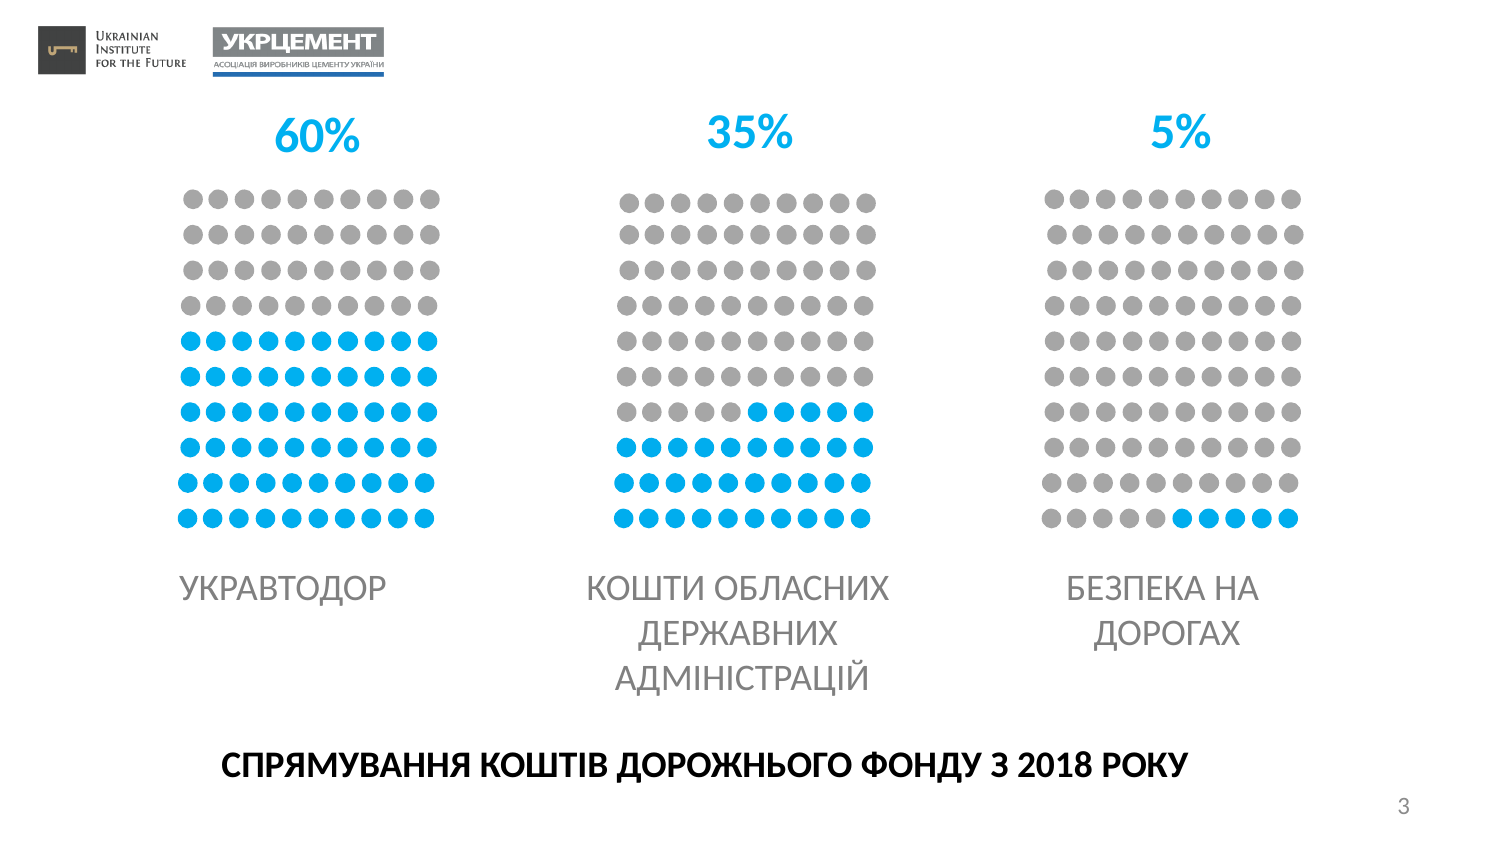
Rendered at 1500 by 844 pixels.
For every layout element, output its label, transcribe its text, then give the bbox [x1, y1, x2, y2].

text_box [1228, 331, 1249, 352]
text_box [387, 508, 408, 529]
text_box [695, 295, 715, 316]
text_box [1148, 366, 1169, 387]
text_box [1044, 366, 1065, 387]
text_box [800, 295, 821, 316]
text_box [1122, 437, 1142, 458]
text_box [616, 366, 637, 387]
text_box [797, 508, 818, 529]
text_box [1098, 260, 1119, 281]
text_box [642, 295, 662, 316]
text_box [366, 224, 387, 245]
text_box [1067, 473, 1087, 493]
text_box [691, 508, 712, 529]
text_box [337, 437, 358, 458]
text_box [1125, 224, 1145, 245]
text_box [853, 295, 874, 316]
text_box [670, 260, 691, 281]
text_box [1281, 402, 1301, 423]
text_box [697, 193, 717, 214]
text_box [670, 224, 691, 245]
text_box [414, 473, 435, 493]
text_box [1201, 437, 1222, 458]
text_box [827, 331, 848, 352]
text_box [1122, 189, 1143, 210]
text_box [1178, 260, 1198, 281]
text_box [1281, 295, 1302, 316]
text_box [617, 295, 637, 316]
text_box [613, 508, 634, 529]
text_box [287, 189, 308, 210]
text_box [1281, 437, 1301, 458]
text_box [1146, 473, 1166, 493]
text_box [616, 437, 637, 458]
text_box [1281, 331, 1302, 352]
text_box [364, 402, 385, 423]
text_box [1072, 260, 1092, 281]
text_box [285, 331, 305, 352]
text_box [1172, 473, 1193, 493]
text_box [1093, 473, 1113, 493]
text_box [829, 193, 850, 214]
text_box [1284, 260, 1304, 281]
text_box [1201, 189, 1222, 210]
text_box [180, 331, 201, 352]
text_box [1093, 508, 1113, 529]
text_box [1098, 224, 1119, 245]
text_box [1281, 366, 1301, 387]
text_box [668, 295, 689, 316]
text_box [202, 508, 223, 529]
text_box [284, 366, 305, 387]
text_box [311, 402, 332, 423]
text_box [361, 473, 382, 493]
text_box [721, 366, 741, 387]
text_box [1228, 366, 1249, 387]
text_box [1145, 508, 1166, 529]
text_box [205, 402, 226, 423]
text_box [1119, 473, 1140, 493]
text_box [824, 473, 845, 493]
text_box 60% [259, 95, 377, 170]
text_box [723, 193, 744, 214]
text_box [1278, 473, 1299, 493]
text_box [1225, 508, 1246, 529]
text_box [414, 508, 435, 529]
text_box [388, 473, 409, 493]
text_box [614, 473, 634, 493]
text_box [1069, 366, 1090, 387]
text_box [1175, 331, 1196, 352]
text_box [1175, 189, 1195, 210]
text_box [800, 437, 821, 458]
text_box [1125, 260, 1145, 281]
text_box [231, 437, 252, 458]
text_box [364, 331, 385, 352]
text_box [619, 260, 640, 281]
text_box [232, 331, 252, 352]
text_box [417, 402, 438, 423]
text_box [1228, 295, 1249, 316]
text_box [234, 224, 255, 245]
text_box [208, 260, 228, 281]
text_box [1044, 331, 1065, 352]
text_box [234, 189, 255, 210]
text_box [417, 331, 438, 352]
text_box [776, 193, 797, 214]
text_box [281, 508, 302, 529]
text_box [856, 193, 876, 214]
text_box [747, 366, 768, 387]
text_box [1230, 224, 1251, 245]
text_box [314, 224, 334, 245]
text_box [644, 193, 665, 214]
text_box [205, 437, 226, 458]
text_box [665, 508, 685, 529]
text_box [856, 224, 876, 245]
text_box [776, 260, 797, 281]
text_box [723, 224, 744, 245]
text_box [180, 437, 200, 458]
text_box [1201, 331, 1222, 352]
text_box [232, 366, 252, 387]
text_box [1149, 295, 1169, 316]
text_box [668, 331, 689, 352]
text_box [803, 224, 823, 245]
text_box [1172, 508, 1193, 529]
text_box [364, 366, 385, 387]
text_box [797, 473, 818, 493]
text_box [1044, 437, 1064, 458]
text_box [361, 508, 382, 529]
text_box [203, 473, 223, 493]
text_box [771, 473, 792, 493]
text_box [1199, 473, 1220, 493]
text_box [183, 189, 203, 210]
text_box [1148, 189, 1169, 210]
text_box [642, 402, 662, 423]
text_box [1069, 295, 1090, 316]
text_box [697, 224, 717, 245]
text_box [1204, 224, 1225, 245]
text_box [420, 260, 440, 281]
text_box [1095, 437, 1116, 458]
text_box [282, 473, 302, 493]
text_box [334, 508, 355, 529]
text_box [619, 193, 640, 214]
text_box [180, 402, 201, 423]
text_box [261, 224, 281, 245]
text_box [183, 260, 203, 281]
text_box [178, 473, 198, 493]
text_box [1122, 366, 1143, 387]
text_box [180, 366, 201, 387]
text_box [1175, 437, 1195, 458]
text_box [391, 295, 411, 316]
text_box КОШТИ ОБЛАСНИХ ДЕРЖАВНИХ АДМІНІСТРАЦІЙ [571, 555, 913, 706]
text_box [258, 366, 279, 387]
text_box [311, 331, 332, 352]
text_box [750, 260, 770, 281]
text_box [1175, 295, 1196, 316]
text_box [747, 331, 768, 352]
text_box [206, 331, 226, 352]
text_box [1095, 366, 1116, 387]
text_box [1149, 331, 1169, 352]
text_box [337, 366, 358, 387]
text_box [229, 508, 249, 529]
text_box СПРЯМУВАННЯ КОШТІВ ДОРОЖНЬОГО ФОНДУ З 2018 РОКУ [206, 732, 1287, 793]
text_box [1252, 473, 1272, 493]
slide_number 3 [1074, 782, 1425, 827]
text_box [642, 331, 662, 352]
text_box [1254, 402, 1275, 423]
text_box [258, 331, 279, 352]
text_box [850, 508, 871, 529]
text_box [803, 193, 823, 214]
text_box [417, 366, 438, 387]
text_box [417, 295, 438, 316]
text_box [255, 508, 276, 529]
text_box [366, 189, 387, 210]
text_box [311, 295, 332, 316]
text_box [619, 224, 640, 245]
text_box [827, 402, 847, 423]
text_box [1257, 260, 1278, 281]
text_box [827, 295, 848, 316]
text_box [639, 508, 659, 529]
text_box [1069, 331, 1090, 352]
text_box [314, 260, 334, 281]
text_box [665, 473, 686, 493]
text_box [258, 295, 279, 316]
text_box [1278, 508, 1299, 529]
text_box [750, 224, 770, 245]
text_box [234, 260, 255, 281]
text_box [393, 189, 414, 210]
text_box [697, 260, 717, 281]
text_box [390, 437, 411, 458]
text_box [417, 437, 437, 458]
text_box [285, 402, 305, 423]
text_box [1251, 508, 1272, 529]
text_box [1255, 295, 1275, 316]
text_box [364, 295, 385, 316]
text_box [340, 224, 361, 245]
text_box [723, 260, 744, 281]
text_box [205, 366, 226, 387]
text_box [668, 366, 688, 387]
text_box [180, 295, 201, 316]
text_box [229, 473, 250, 493]
text_box [744, 508, 765, 529]
text_box [314, 189, 334, 210]
text_box [391, 331, 411, 352]
text_box [1255, 331, 1275, 352]
text_box [1096, 295, 1116, 316]
text_box [853, 402, 874, 423]
text_box [853, 331, 874, 352]
text_box [258, 437, 278, 458]
text_box [1198, 508, 1219, 529]
text_box [1122, 402, 1143, 423]
text_box [1044, 189, 1065, 210]
text_box [800, 366, 821, 387]
text_box [644, 224, 665, 245]
text_box [287, 260, 308, 281]
text_box [853, 437, 874, 458]
text_box [774, 295, 795, 316]
text_box [1069, 402, 1090, 423]
text_box [616, 402, 637, 423]
text_box [340, 189, 361, 210]
text_box 5% [1135, 91, 1228, 166]
text_box [1284, 224, 1304, 245]
text_box [391, 402, 411, 423]
text_box [774, 331, 795, 352]
text_box [694, 437, 715, 458]
text_box [208, 224, 228, 245]
text_box [1095, 189, 1116, 210]
text_box [256, 473, 276, 493]
text_box [206, 295, 226, 316]
text_box [1041, 473, 1062, 493]
text_box [745, 473, 765, 493]
text_box [803, 260, 823, 281]
text_box [721, 402, 741, 423]
text_box [1204, 260, 1225, 281]
text_box [258, 402, 279, 423]
text_box [364, 437, 384, 458]
text_box [311, 366, 332, 387]
text_box [721, 295, 741, 316]
text_box [1178, 224, 1198, 245]
text_box [644, 260, 665, 281]
text_box [774, 402, 795, 423]
text_box [1044, 402, 1065, 423]
text_box [1151, 260, 1172, 281]
text_box [670, 193, 691, 214]
text_box [747, 295, 768, 316]
text_box [695, 331, 715, 352]
text_box [393, 260, 414, 281]
text_box [718, 473, 739, 493]
text_box [261, 189, 281, 210]
text_box [641, 437, 662, 458]
text_box [856, 260, 876, 281]
text_box [1069, 437, 1089, 458]
text_box [232, 295, 252, 316]
text_box [773, 366, 794, 387]
text_box [641, 366, 662, 387]
text_box [1151, 224, 1172, 245]
text_box [800, 402, 821, 423]
text_box [829, 260, 850, 281]
text_box [1047, 224, 1067, 245]
text_box [420, 224, 440, 245]
text_box [1225, 473, 1246, 493]
text_box [232, 402, 252, 423]
text_box [390, 366, 411, 387]
text_box БЕЗПЕКА НА ДОРОГАХ [1051, 555, 1283, 661]
text_box 35% [692, 91, 809, 166]
text_box [720, 437, 741, 458]
text_box [1119, 508, 1140, 529]
picture [33, 20, 396, 80]
text_box [208, 189, 228, 210]
text_box [1122, 295, 1143, 316]
text_box [420, 189, 440, 210]
text_box [827, 366, 847, 387]
text_box [177, 508, 198, 529]
text_box [1096, 331, 1116, 352]
text_box [747, 402, 768, 423]
text_box [1047, 260, 1067, 281]
text_box [340, 260, 361, 281]
text_box [1096, 402, 1116, 423]
text_box [668, 437, 688, 458]
text_box [771, 508, 792, 529]
text_box [1175, 402, 1196, 423]
text_box [1281, 189, 1301, 210]
text_box [826, 437, 847, 458]
text_box [750, 193, 770, 214]
text_box [1201, 402, 1222, 423]
text_box [747, 437, 768, 458]
text_box [1228, 402, 1249, 423]
text_box [1066, 508, 1087, 529]
text_box [1254, 366, 1275, 387]
text_box [1148, 402, 1169, 423]
text_box [1175, 366, 1195, 387]
text_box [285, 295, 305, 316]
text_box [261, 260, 281, 281]
text_box [773, 437, 794, 458]
text_box [1230, 260, 1251, 281]
text_box [851, 473, 871, 493]
text_box [776, 224, 797, 245]
text_box [287, 224, 308, 245]
text_box [311, 437, 331, 458]
text_box [1072, 224, 1092, 245]
text_box [668, 402, 688, 423]
text_box [1069, 189, 1090, 210]
text_box [366, 260, 387, 281]
text_box [284, 437, 305, 458]
text_box [1122, 331, 1143, 352]
text_box [639, 473, 659, 493]
text_box [694, 366, 715, 387]
text_box [1201, 366, 1222, 387]
text_box [1148, 437, 1169, 458]
text_box [692, 473, 712, 493]
text_box УКРАВТОДОР [164, 555, 402, 616]
text_box [853, 366, 874, 387]
text_box [308, 473, 329, 493]
text_box [337, 295, 359, 316]
text_box [1228, 189, 1249, 210]
text_box [694, 402, 715, 423]
text_box [1254, 189, 1275, 210]
text_box [393, 224, 414, 245]
text_box [1257, 224, 1278, 245]
text_box [1044, 295, 1065, 316]
text_box [1254, 437, 1275, 458]
text_box [721, 331, 741, 352]
text_box [337, 331, 359, 352]
text_box [1201, 295, 1222, 316]
text_box [1041, 508, 1062, 529]
text_box [337, 402, 358, 423]
text_box [1228, 437, 1248, 458]
text_box [308, 508, 329, 529]
text_box [183, 224, 203, 245]
text_box [824, 508, 845, 529]
text_box [800, 331, 821, 352]
text_box [335, 473, 356, 493]
text_box [829, 224, 850, 245]
text_box [718, 508, 738, 529]
text_box [617, 331, 637, 352]
